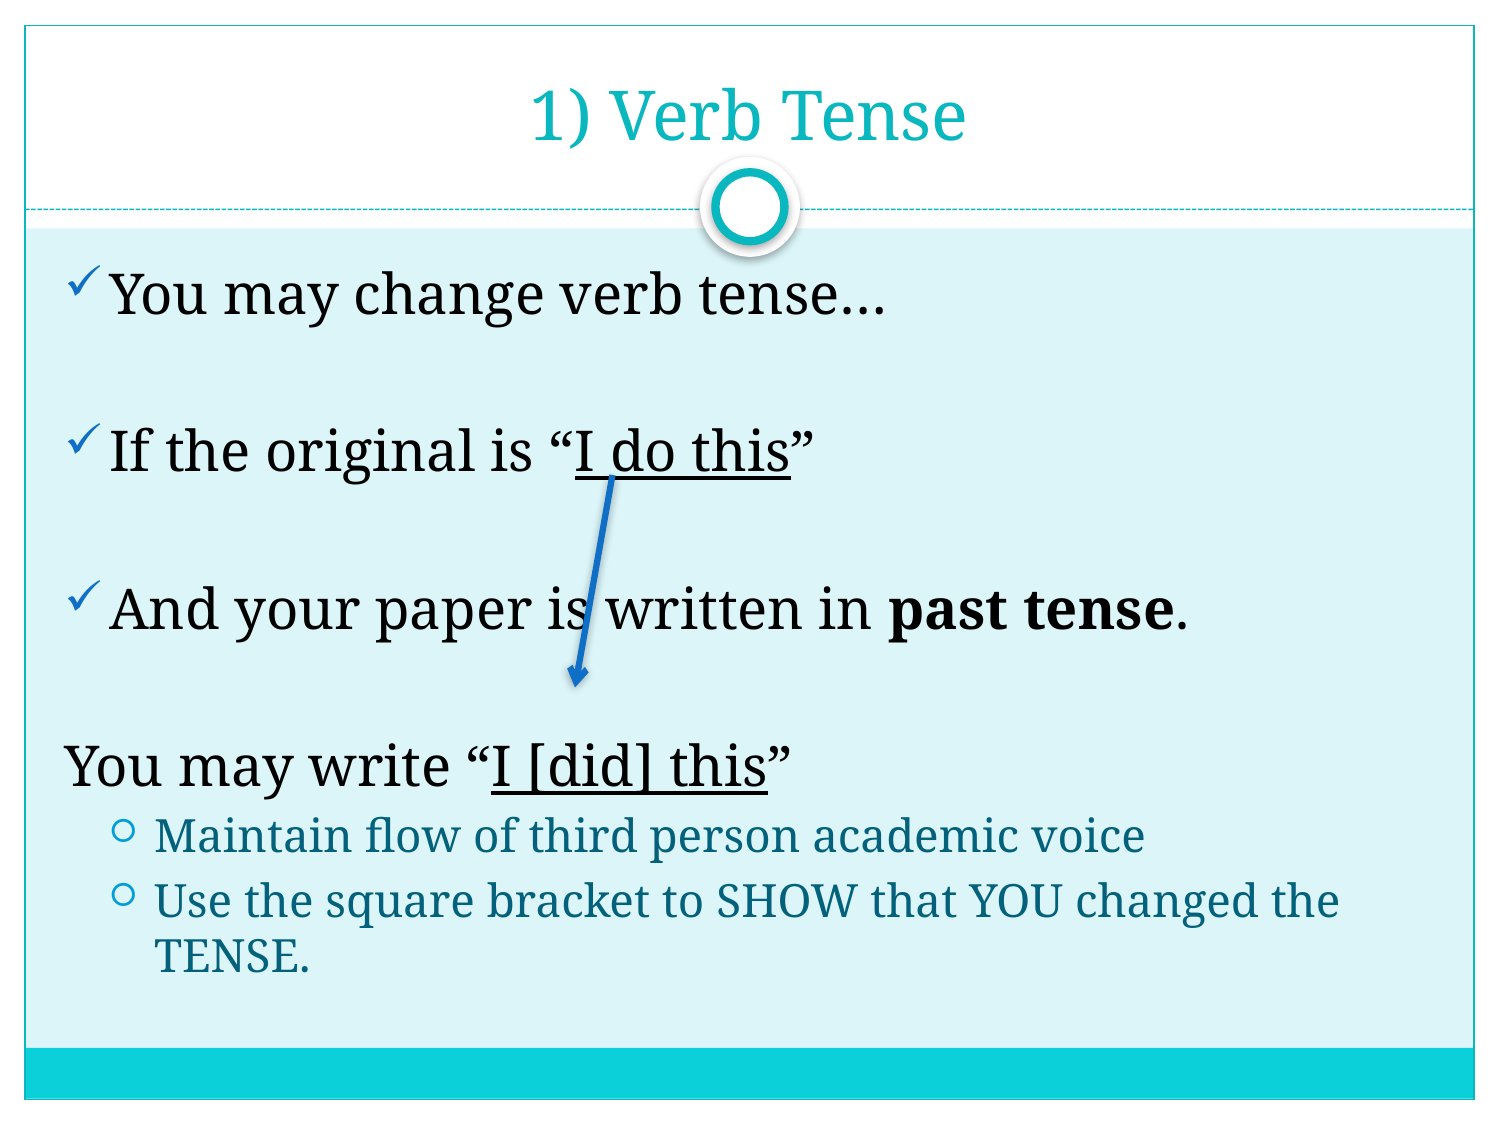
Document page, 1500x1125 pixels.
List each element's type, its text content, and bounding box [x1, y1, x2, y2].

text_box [574, 474, 613, 688]
title 1) Verb Tense [49, 37, 1450, 162]
list You may change verb tense… If the original is “I do this” And your paper is written in past tense. You may write “I [did] this” Maintain flow of third person academic voice Use the square bracket to SHOW that YOU changed the TENSE. [49, 250, 1445, 1001]
